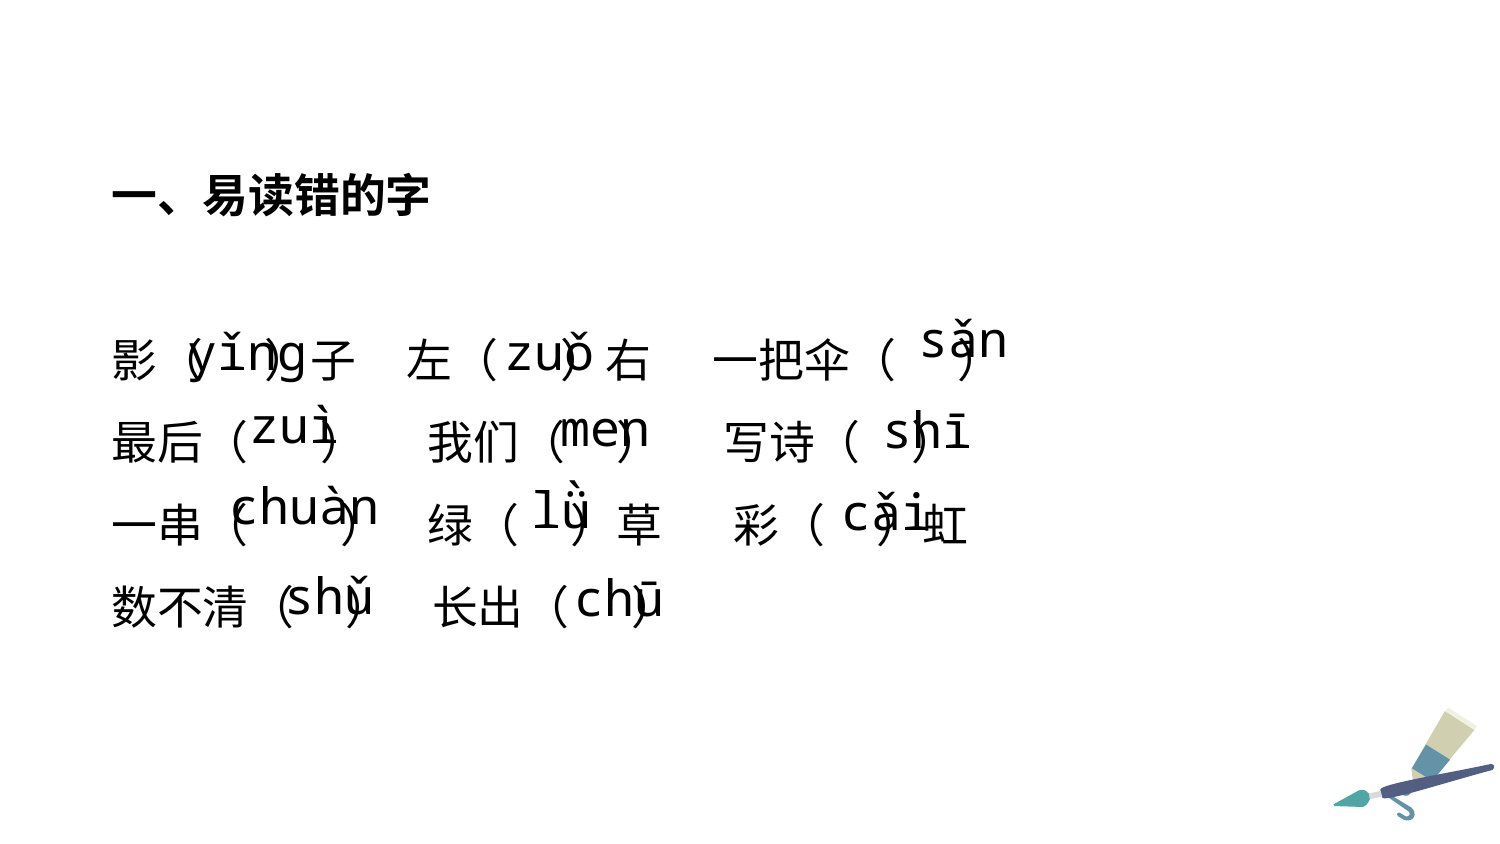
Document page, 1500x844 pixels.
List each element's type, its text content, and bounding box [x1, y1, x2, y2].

text_box zuǒ [489, 313, 610, 389]
text_box yǐng [172, 313, 323, 389]
text_box 一、易读错的字 影（ ）子 左（ ）右 一把伞（ ） 最后（ ） 我们（ ） 写诗（ ） 一串（ ） 绿（ ）草 彩（ ）虹 数不清（ ） 长出（ ） [96, 131, 1479, 641]
text_box sǎn [904, 300, 1024, 376]
text_box men [545, 389, 666, 464]
text_box chuàn [214, 467, 395, 542]
text_box zuì [235, 385, 355, 461]
text_box chū [559, 559, 679, 634]
text_box cǎi [826, 473, 947, 549]
text_box lǜ [516, 471, 606, 547]
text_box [1358, 708, 1481, 844]
text_box shǔ [269, 556, 390, 632]
text_box shī [867, 391, 987, 467]
